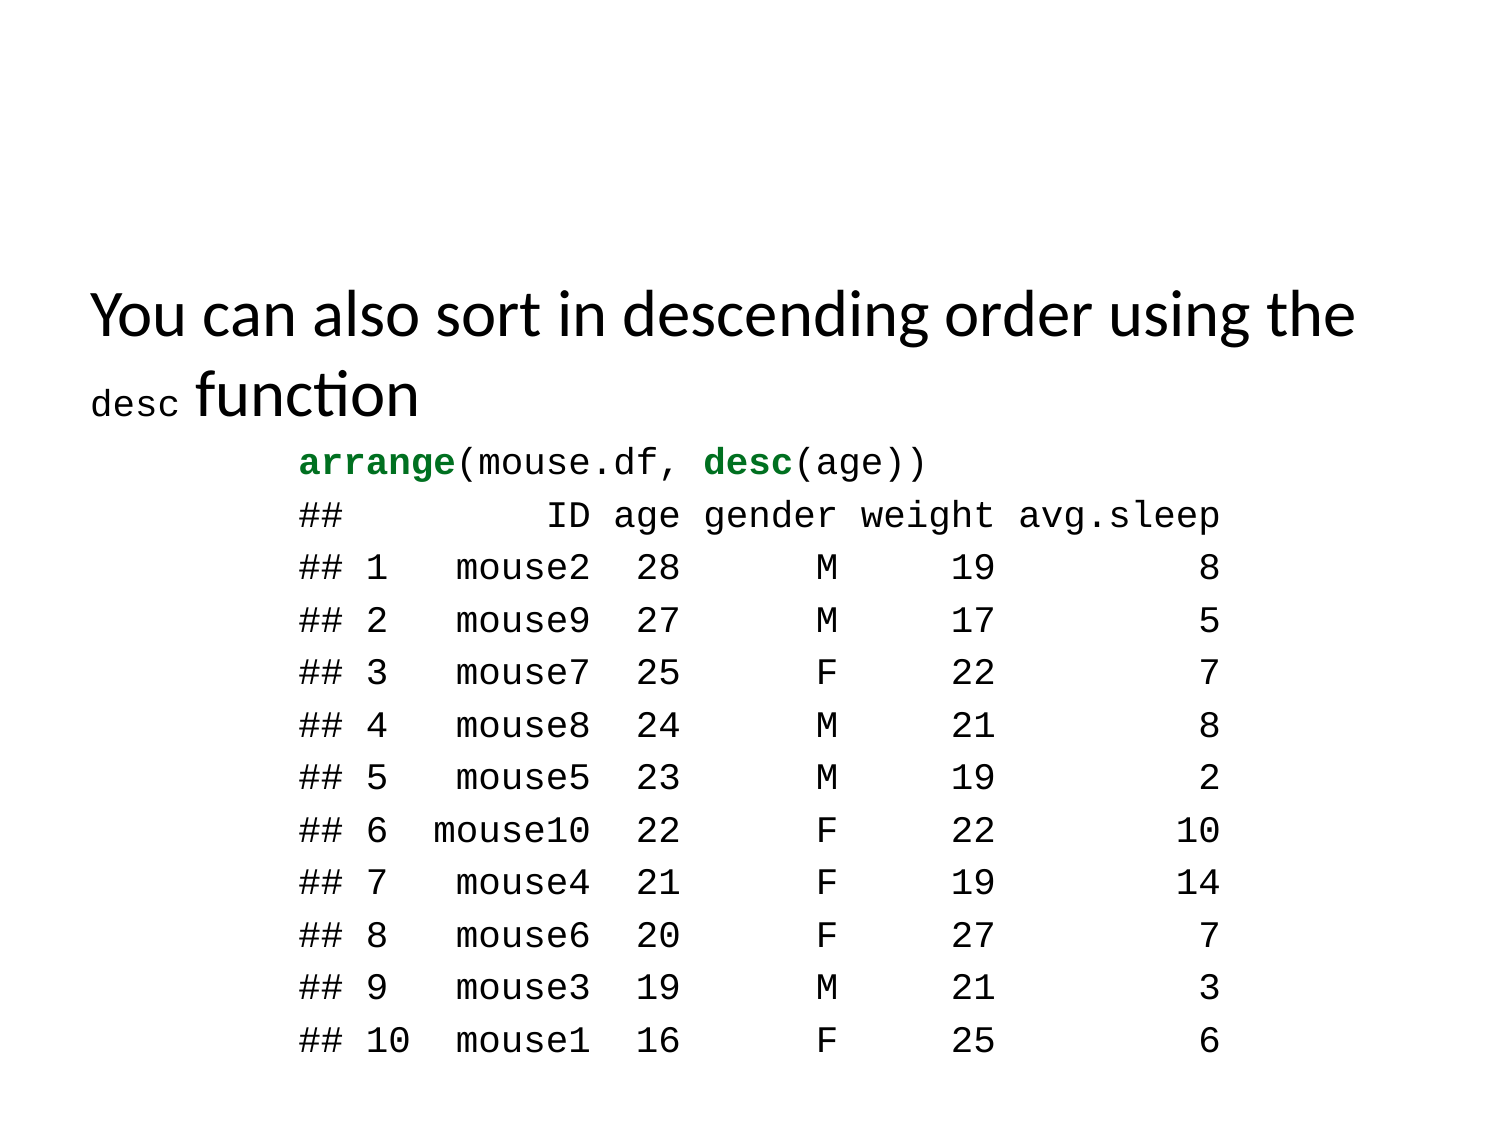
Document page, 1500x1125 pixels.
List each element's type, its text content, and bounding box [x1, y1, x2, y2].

list You can also sort in descending order using the desc function arrange(mouse.df, desc(age)) ## ID age gender weight avg.sleep ## 1 mouse2 28 M 19 8 ## 2 mouse9 27 M 17 5 ## 3 mouse7 25 F 22 7 ## 4 mouse8 24 M 21 8 ## 5 mouse5 23 M 19 2 ## 6 mouse10 22 F 22 10 ## 7 mouse4 21 F 19 14 ## 8 mouse6 20 F 27 7 ## 9 mouse3 19 M 21 3 ## 10 mouse1 16 F 25 6 [75, 262, 1425, 1005]
